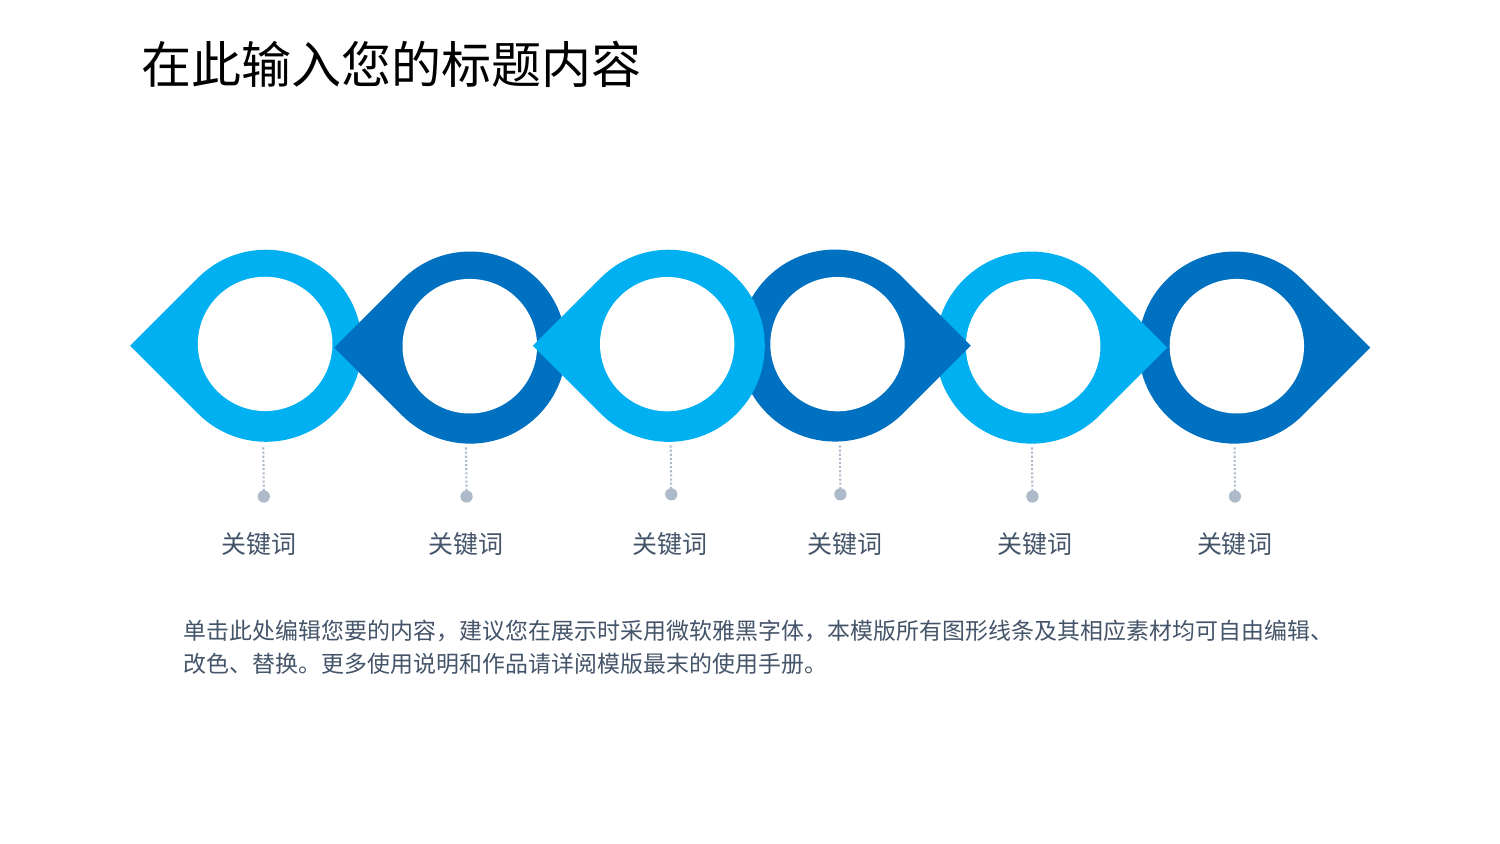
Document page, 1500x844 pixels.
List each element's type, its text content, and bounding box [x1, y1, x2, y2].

text_box 单击此处编辑您要的内容，建议您在展示时采用微软雅黑字体，本模版所有图形线条及其相应素材均可自由编辑、改色、替换。更多使用说明和作品请详阅模版最末的使用手册。 [183, 610, 1357, 677]
text_box 关键词 [760, 529, 930, 560]
text_box 关键词 [381, 529, 551, 560]
text_box 关键词 [1150, 529, 1319, 560]
text_box 在此输入您的标题内容 [125, 26, 740, 102]
text_box 关键词 [174, 529, 344, 560]
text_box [169, 249, 1331, 444]
text_box 关键词 [950, 529, 1120, 560]
text_box 关键词 [585, 529, 755, 560]
